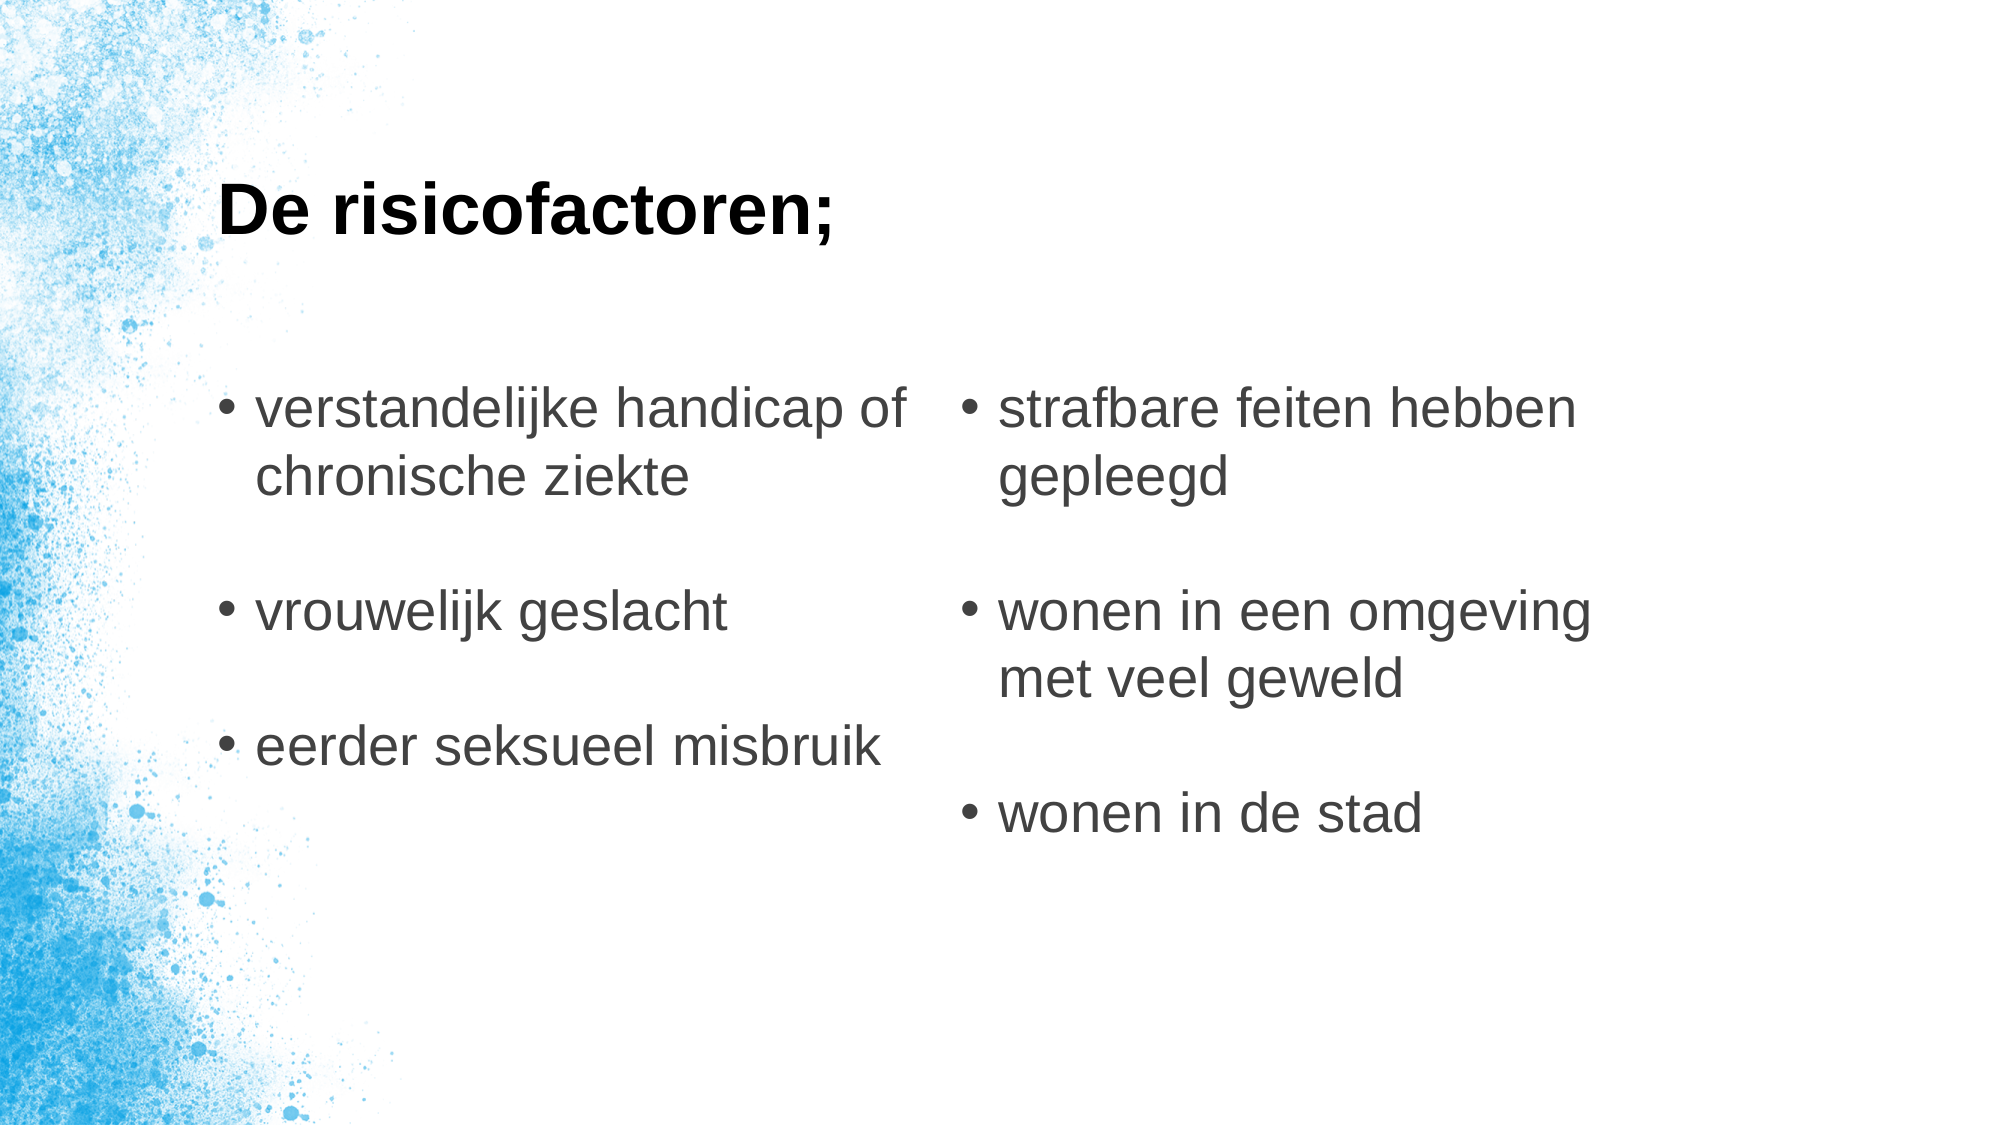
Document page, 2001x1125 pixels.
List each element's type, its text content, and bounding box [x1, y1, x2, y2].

list strafbare feiten hebben gepleegd wonen in een omgeving met veel geweld wonen in de stad [960, 371, 1670, 927]
picture [0, 0, 415, 1125]
list verstandelijke handicap of chronische ziekte vrouwelijk geslacht eerder seksueel misbruik [217, 371, 927, 927]
title De risicofactoren; [217, 61, 1556, 250]
